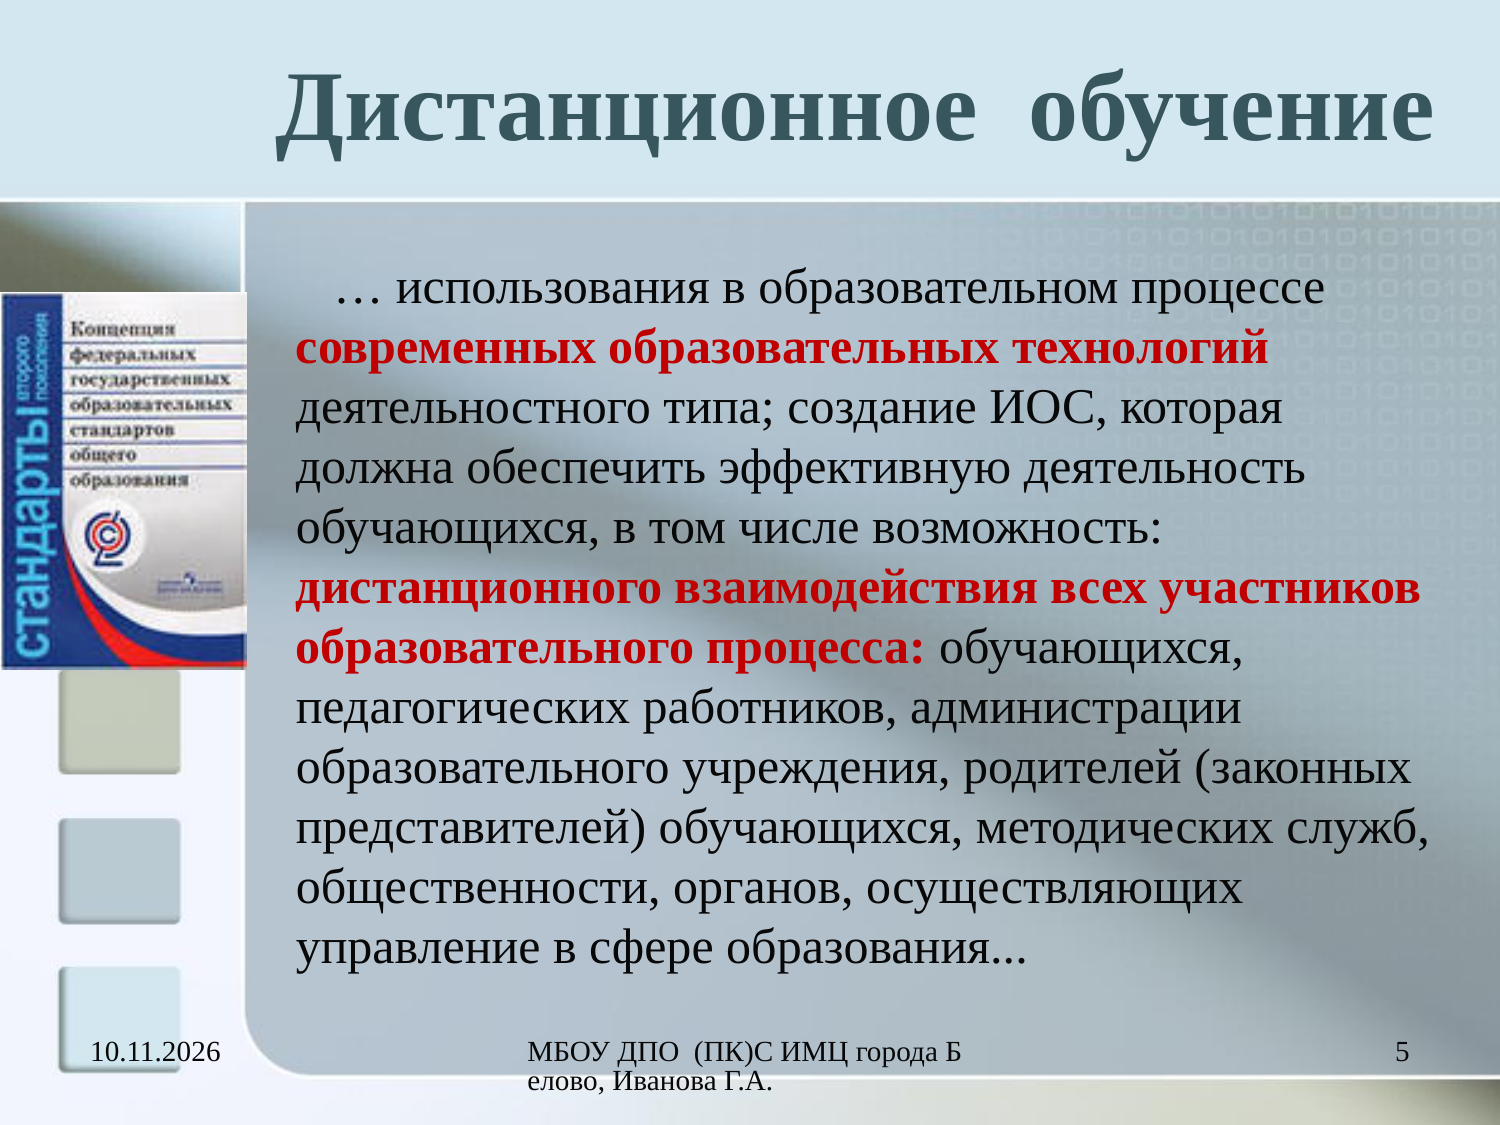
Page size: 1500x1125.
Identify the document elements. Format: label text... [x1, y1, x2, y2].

title Дистанционное обучение [249, 12, 1462, 188]
slide_number 5 [1074, 1024, 1426, 1103]
footer МБОУ ДПО (ПК)С ИМЦ города Белово, Иванова Г.А. [512, 1024, 988, 1103]
picture [0, 0, 1500, 1125]
text_box … использования в образовательном процессе современных образовательных технологий деятельностного типа; создание ИОС, которая должна обеспечить эффективную деятельность обучающихся, в том числе возможность: дистанционного взаимодействия всех участников образовательного процесса: обучающихся, педагогических работников, администрации образовательного учреждения, родителей (законных представителей) обучающихся, методических служб, общественности, органов, осуществляющих управление в сфере образования... [281, 246, 1465, 981]
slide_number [74, 1024, 426, 1103]
